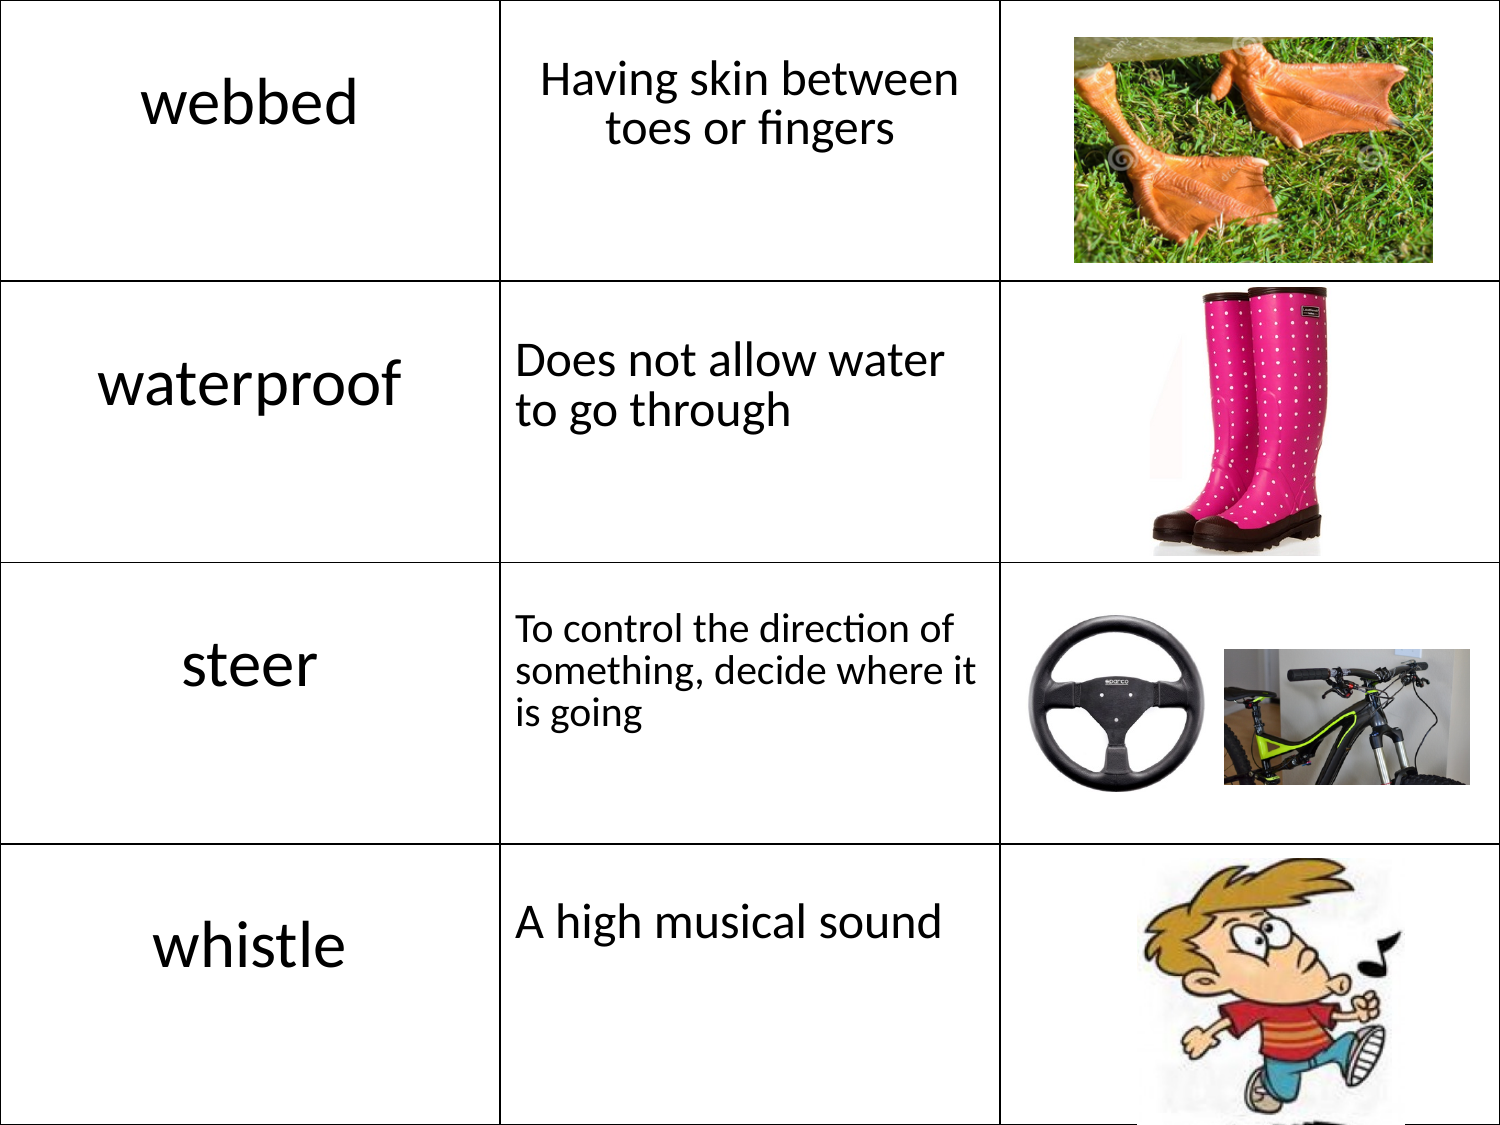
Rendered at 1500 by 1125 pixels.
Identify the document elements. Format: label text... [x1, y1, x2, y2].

table_cell waterproof [1, 282, 499, 562]
table_header [1001, 1, 1499, 280]
picture [1149, 287, 1332, 556]
table_cell whistle [1, 845, 499, 1124]
picture [1024, 612, 1206, 792]
table_cell Does not allow water to go through [501, 282, 999, 562]
picture [1224, 649, 1470, 785]
table_header webbed [1, 1, 499, 280]
table_header Having skin between toes or fingers [501, 1, 999, 280]
table_cell [1001, 282, 1499, 562]
table_cell [1001, 563, 1499, 843]
table_cell To control the direction of something, decide where it is going [501, 563, 999, 843]
picture [1137, 858, 1405, 1125]
table_cell [1001, 845, 1499, 1124]
picture [1074, 37, 1433, 263]
table_cell steer [1, 563, 499, 843]
table_cell A high musical sound [501, 845, 999, 1124]
